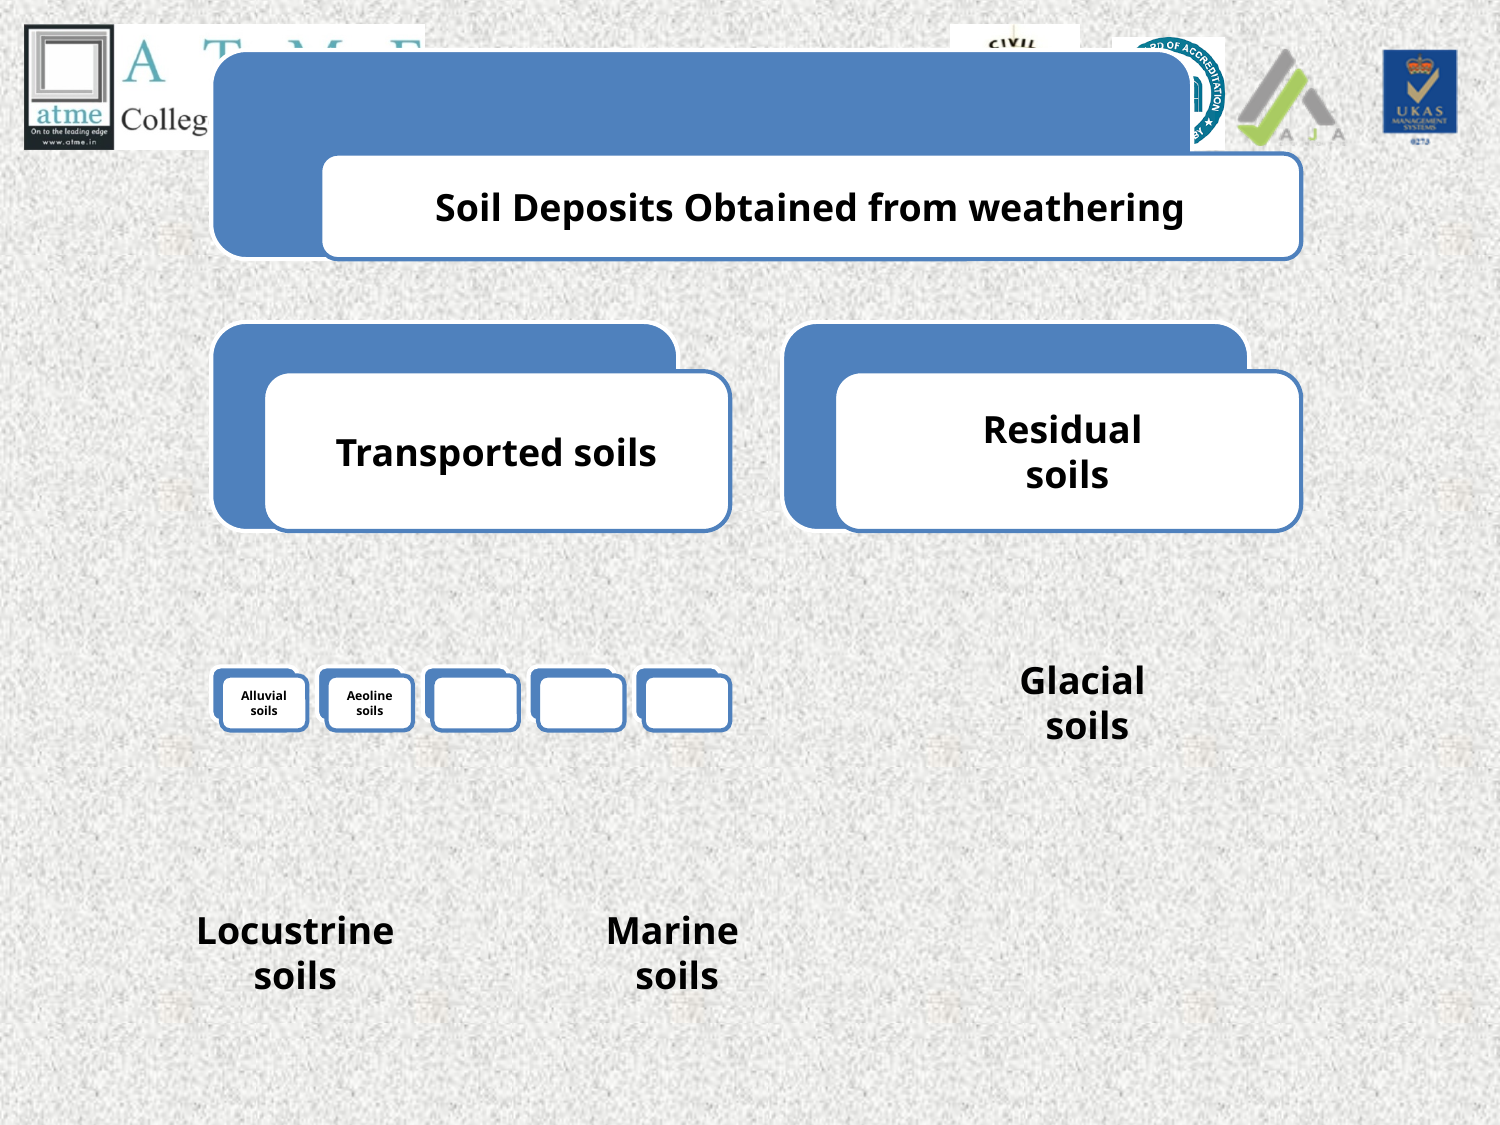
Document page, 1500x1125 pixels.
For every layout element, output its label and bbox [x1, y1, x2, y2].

picture [0, 0, 1500, 1125]
text_box [74, 49, 1438, 1076]
